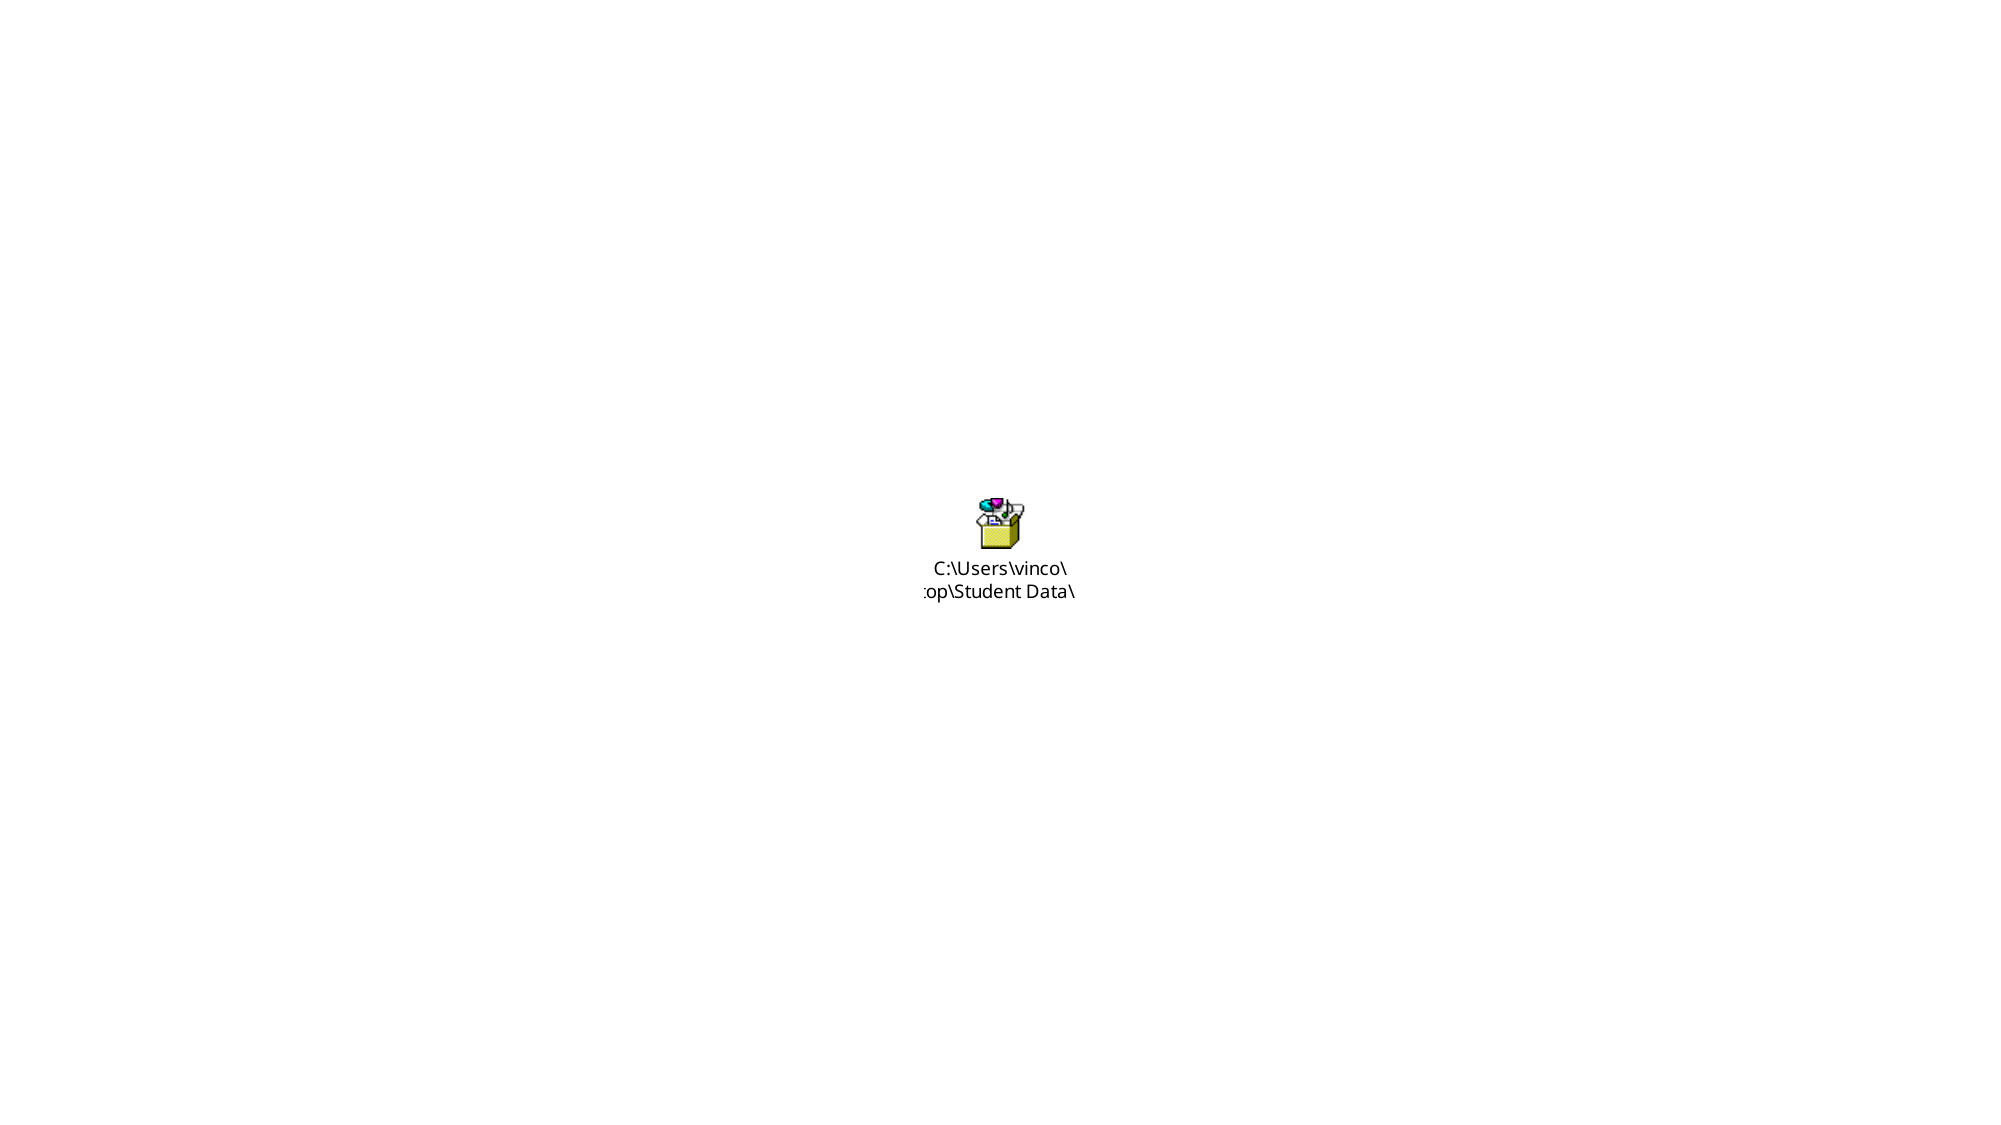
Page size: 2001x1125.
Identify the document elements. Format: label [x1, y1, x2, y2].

text_box [924, 498, 1075, 626]
